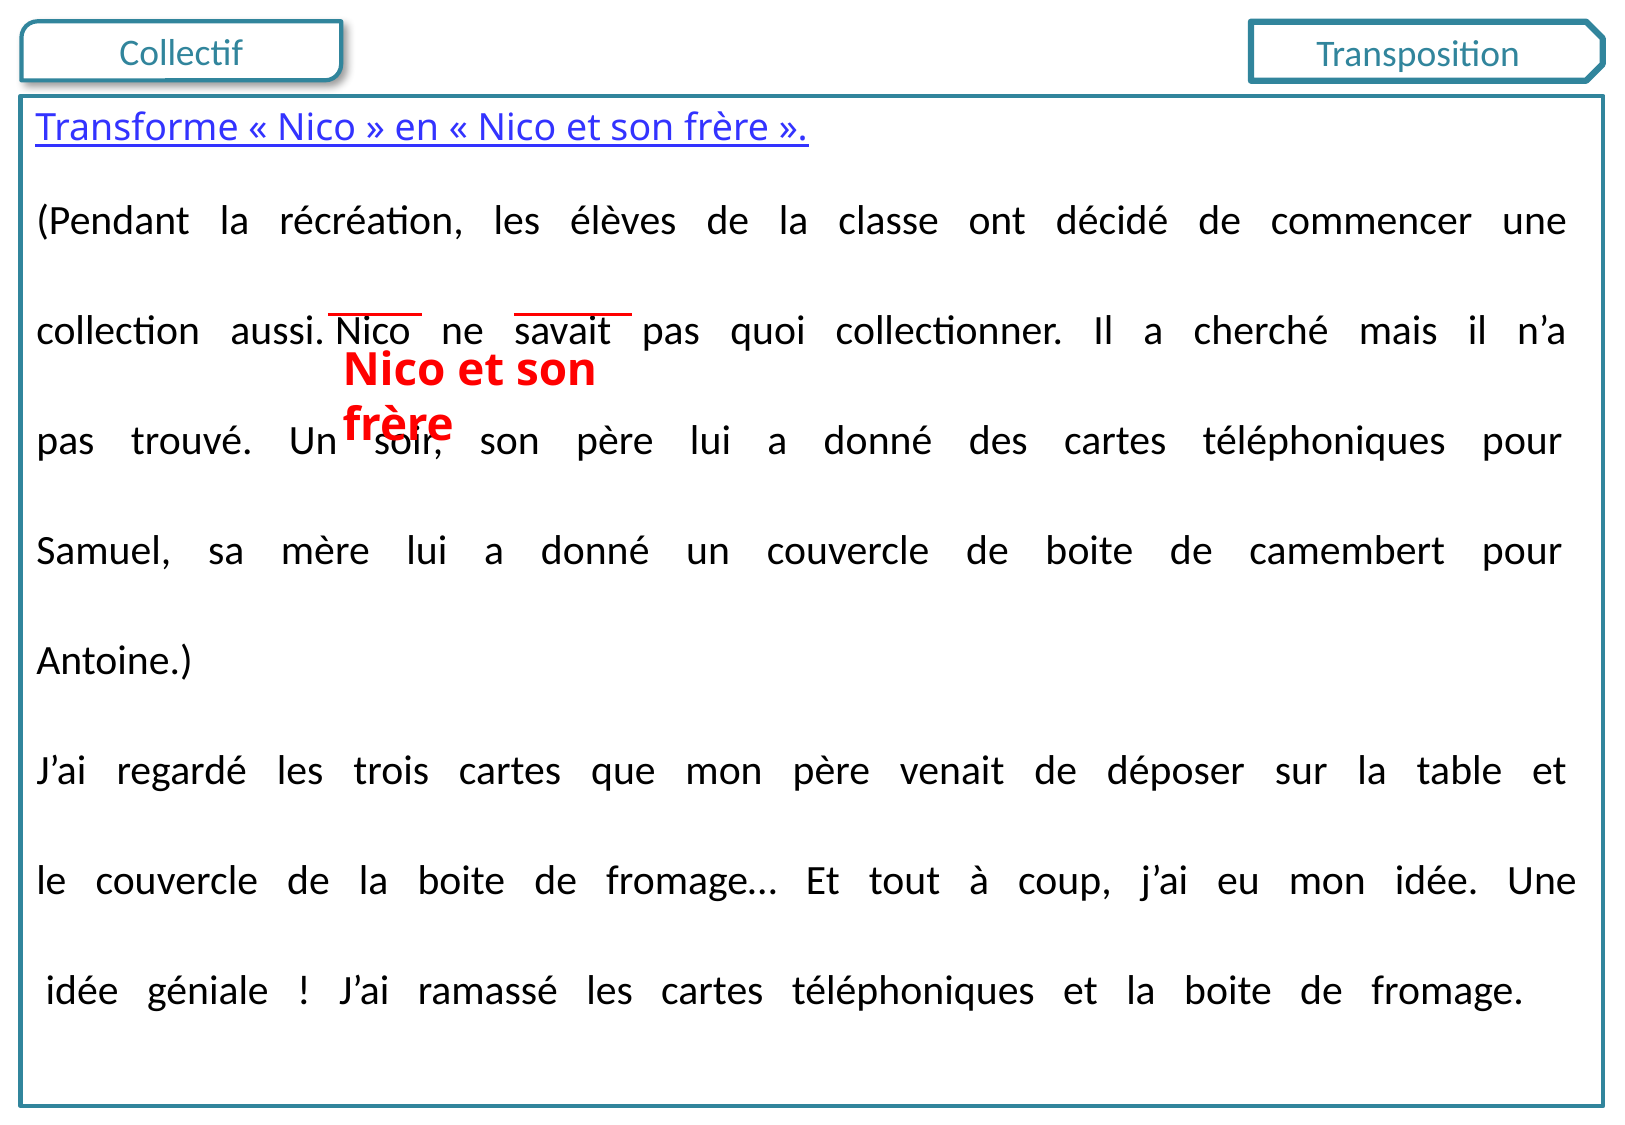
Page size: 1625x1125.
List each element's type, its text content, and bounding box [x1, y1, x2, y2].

list Transposition [1251, 21, 1585, 81]
list (Pendant la récréation, les élèves de la classe ont décidé de commencer une collection aussi. Nico ne savait pas quoi collectionner. Il a cherché mais il n’a pas trouvé. Un soir, son père lui a donné des cartes téléphoniques pour Samuel, sa mère lui a donné un couvercle de boite de camembert pour Antoine.) J’ai regardé les trois cartes que mon père venait de déposer sur la table et le couvercle de la boite de fromage… Et tout à coup, j’ai eu mon idée. Une idée géniale ! J’ai ramassé les cartes téléphoniques et la boite de fromage. [21, 125, 1604, 1106]
text_box Nico et son frère [327, 332, 700, 457]
list Transforme « Nico » en « Nico et son frère ». [18, 94, 1605, 1108]
